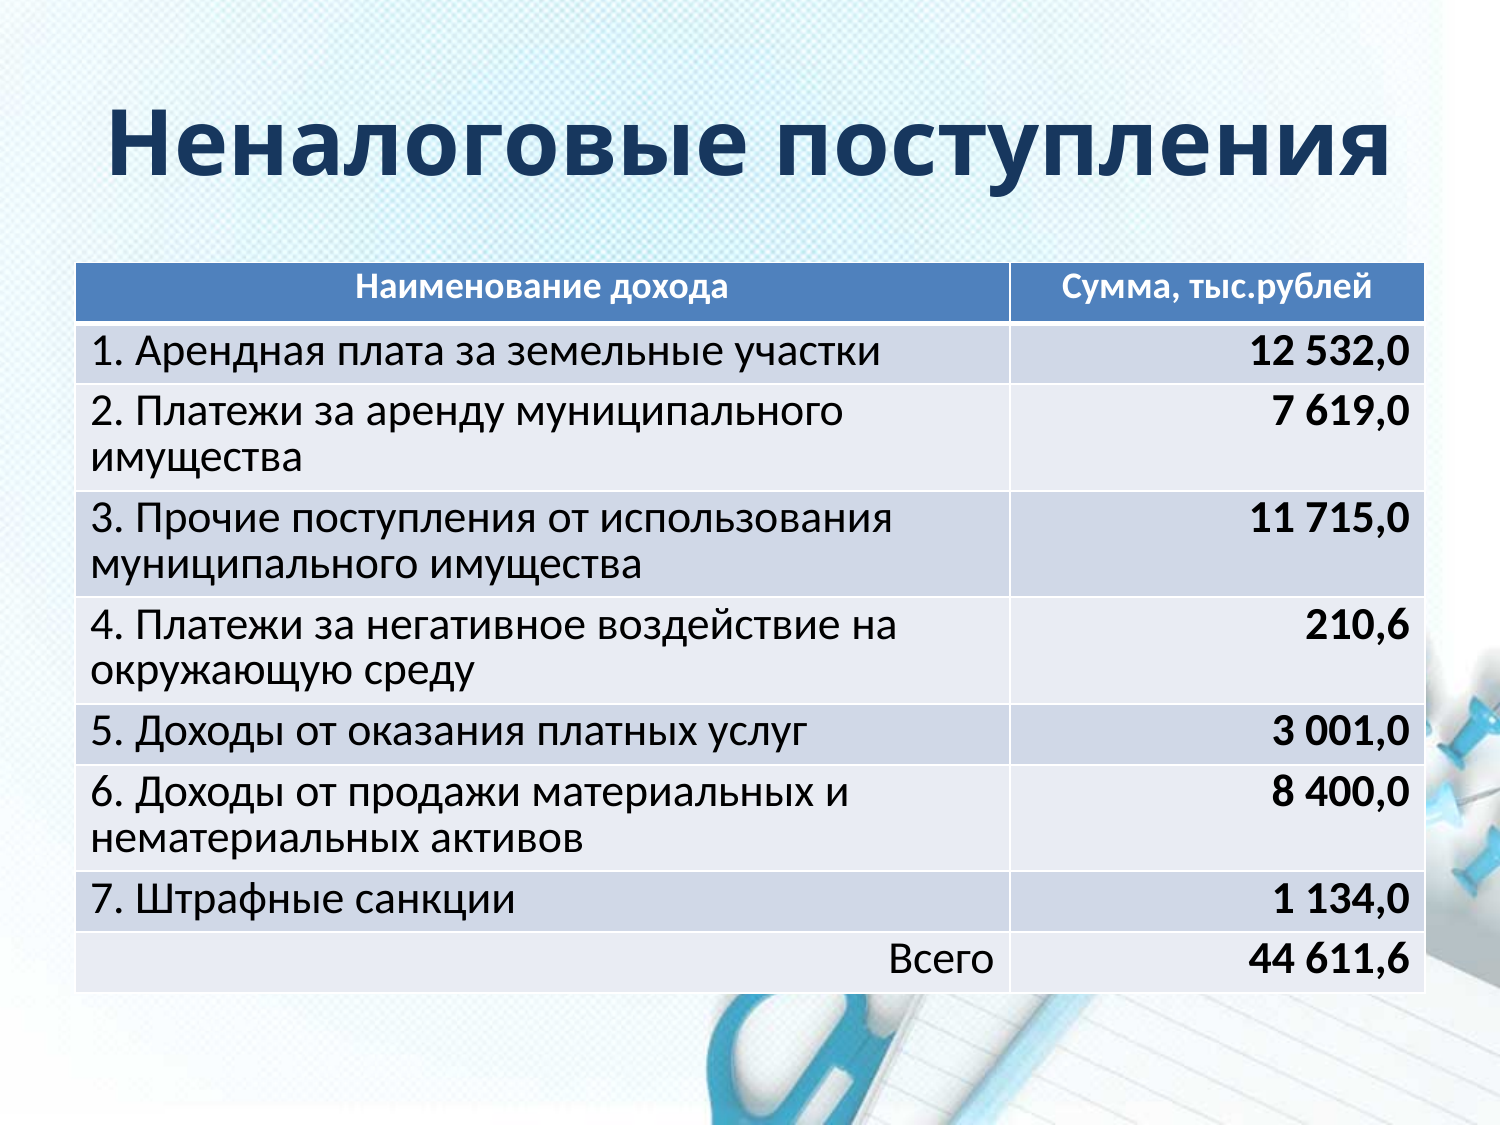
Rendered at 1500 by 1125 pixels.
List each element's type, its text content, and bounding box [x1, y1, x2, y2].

picture [0, 0, 1500, 1125]
table_cell 7. Штрафные санкции [76, 872, 1009, 931]
table_cell 1 134,0 [1011, 872, 1424, 931]
table_header Наименование дохода [76, 263, 1009, 321]
table_cell 3 001,0 [1011, 705, 1424, 764]
table_cell 4. Платежи за негативное воздействие на окружающую среду [76, 598, 1009, 703]
table_cell 3. Прочие поступления от использования муниципального имущества [76, 492, 1009, 596]
table_cell 44 611,6 [1011, 933, 1424, 992]
title Неналоговые поступления [75, 45, 1425, 233]
table_cell 7 619,0 [1011, 385, 1424, 490]
table_cell 11 715,0 [1011, 492, 1424, 596]
table_cell 5. Доходы от оказания платных услуг [76, 705, 1009, 764]
table_cell 2. Платежи за аренду муниципального имущества [76, 385, 1009, 490]
table_cell 12 532,0 [1011, 326, 1424, 383]
table_cell 210,6 [1011, 598, 1424, 703]
table_cell 1. Арендная плата за земельные участки [76, 326, 1009, 383]
table_cell 8 400,0 [1011, 766, 1424, 870]
table_cell Всего [76, 933, 1009, 992]
table_cell 6. Доходы от продажи материальных и нематериальных активов [76, 766, 1009, 870]
table_header Сумма, тыс.рублей [1011, 263, 1424, 321]
